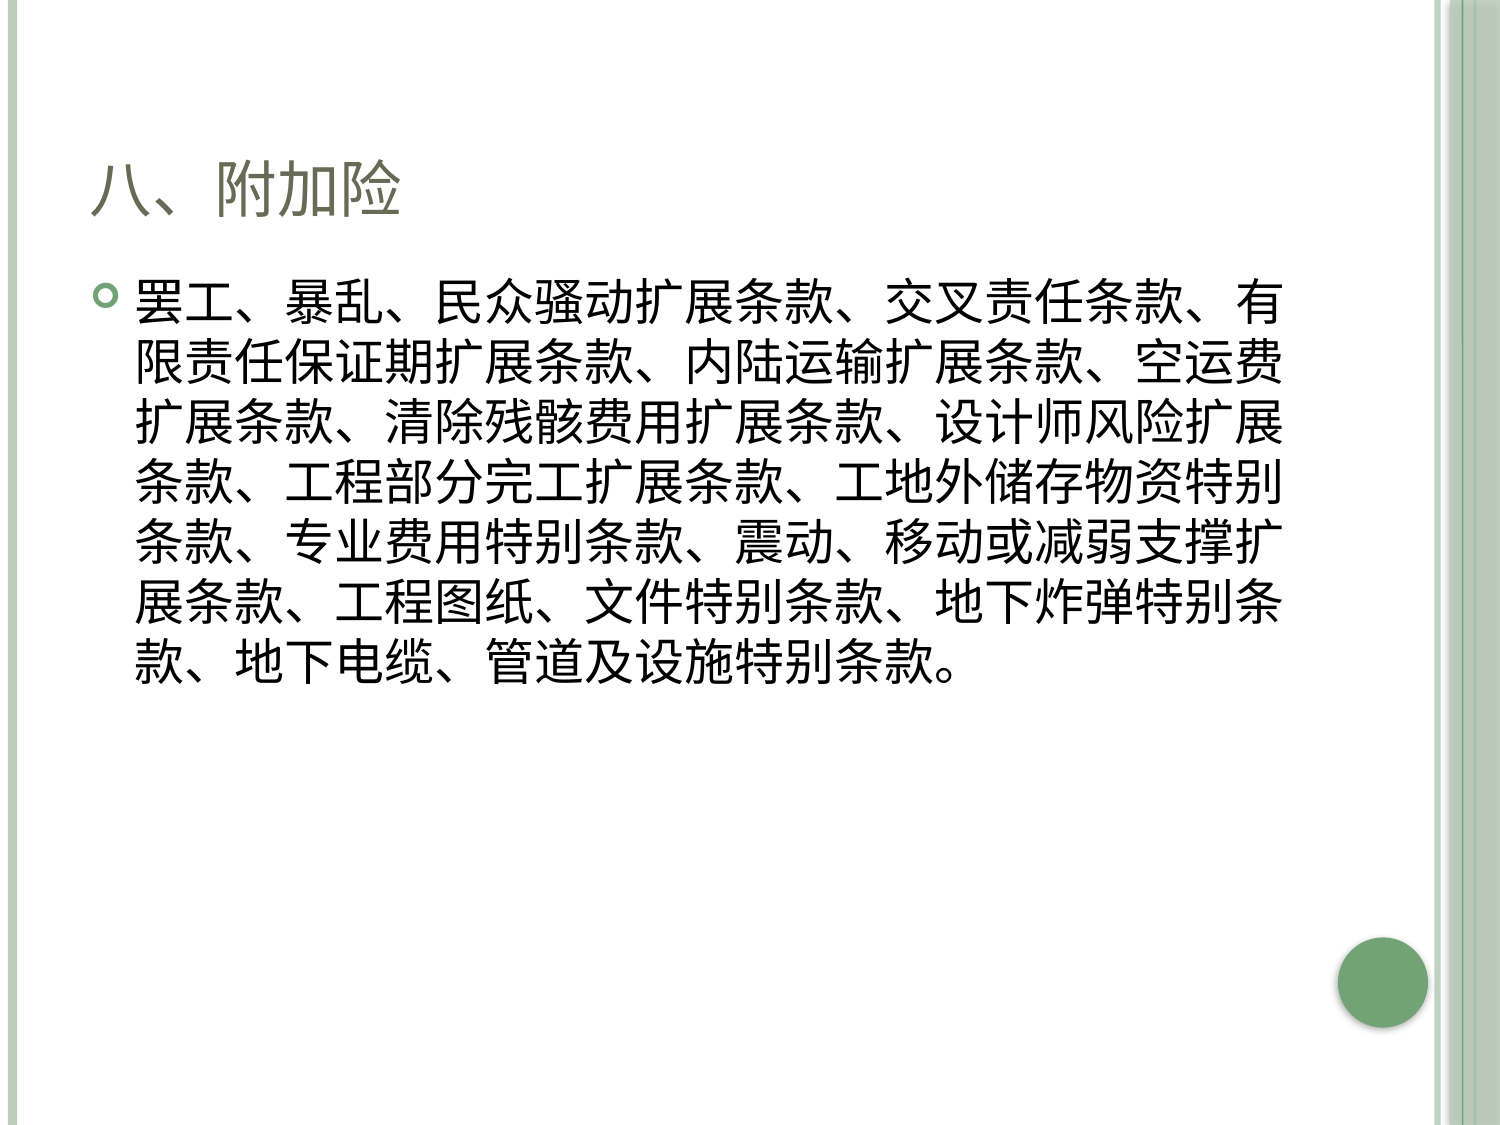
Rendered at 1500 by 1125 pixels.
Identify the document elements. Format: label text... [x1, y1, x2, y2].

title 八、附加险 [75, 45, 1300, 233]
list 罢工、暴乱、民众骚动扩展条款、交叉责任条款、有限责任保证期扩展条款、内陆运输扩展条款、空运费扩展条款、清除残骸费用扩展条款、设计师风险扩展条款、工程部分完工扩展条款、工地外储存物资特别条款、专业费用特别条款、震动、移动或减弱支撑扩展条款、工程图纸、文件特别条款、地下炸弹特别条款、地下电缆、管道及设施特别条款。 [74, 262, 1301, 1063]
